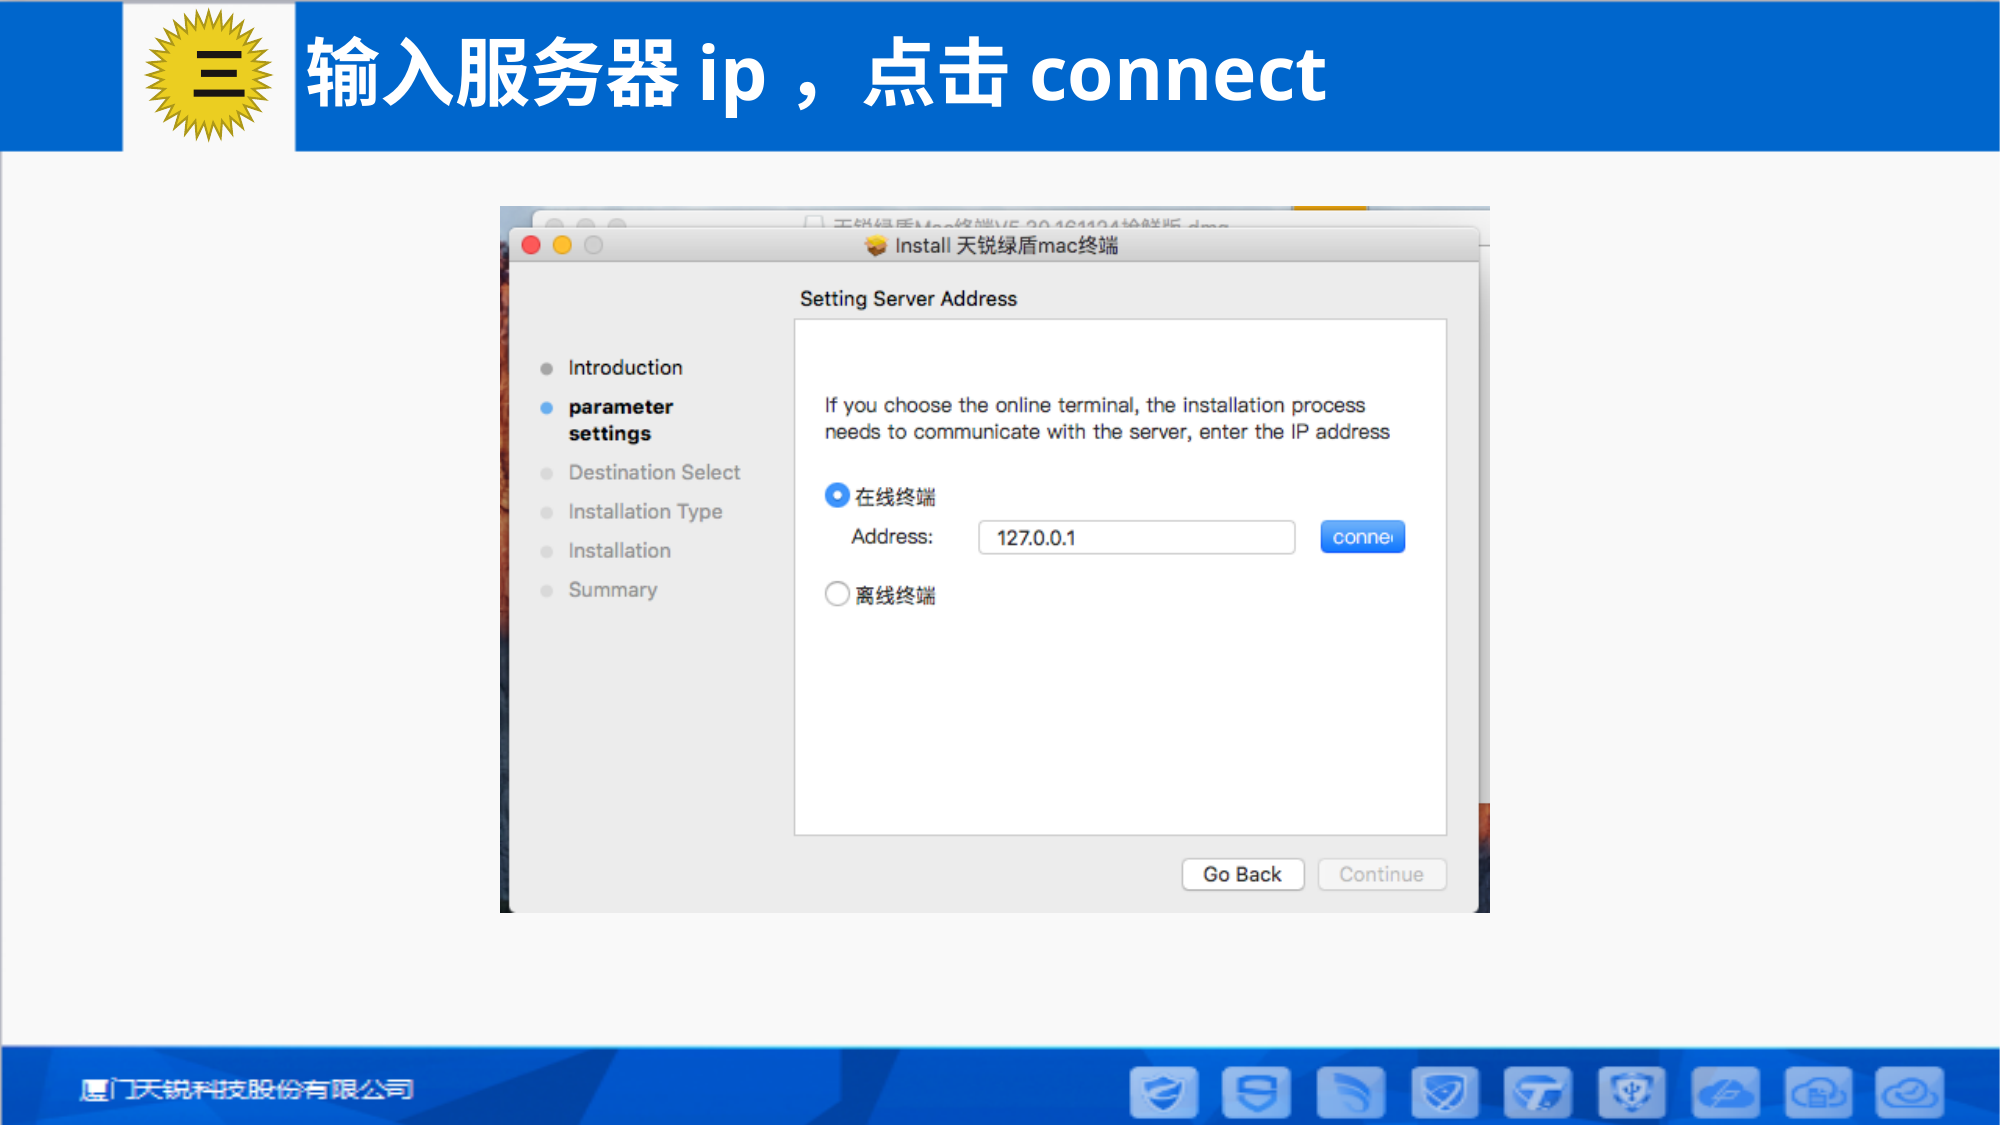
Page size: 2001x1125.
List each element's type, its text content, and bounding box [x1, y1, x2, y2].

picture [0, 0, 2000, 1125]
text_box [147, 11, 270, 139]
title 输入服务器ip，点击connect [290, 0, 2000, 171]
